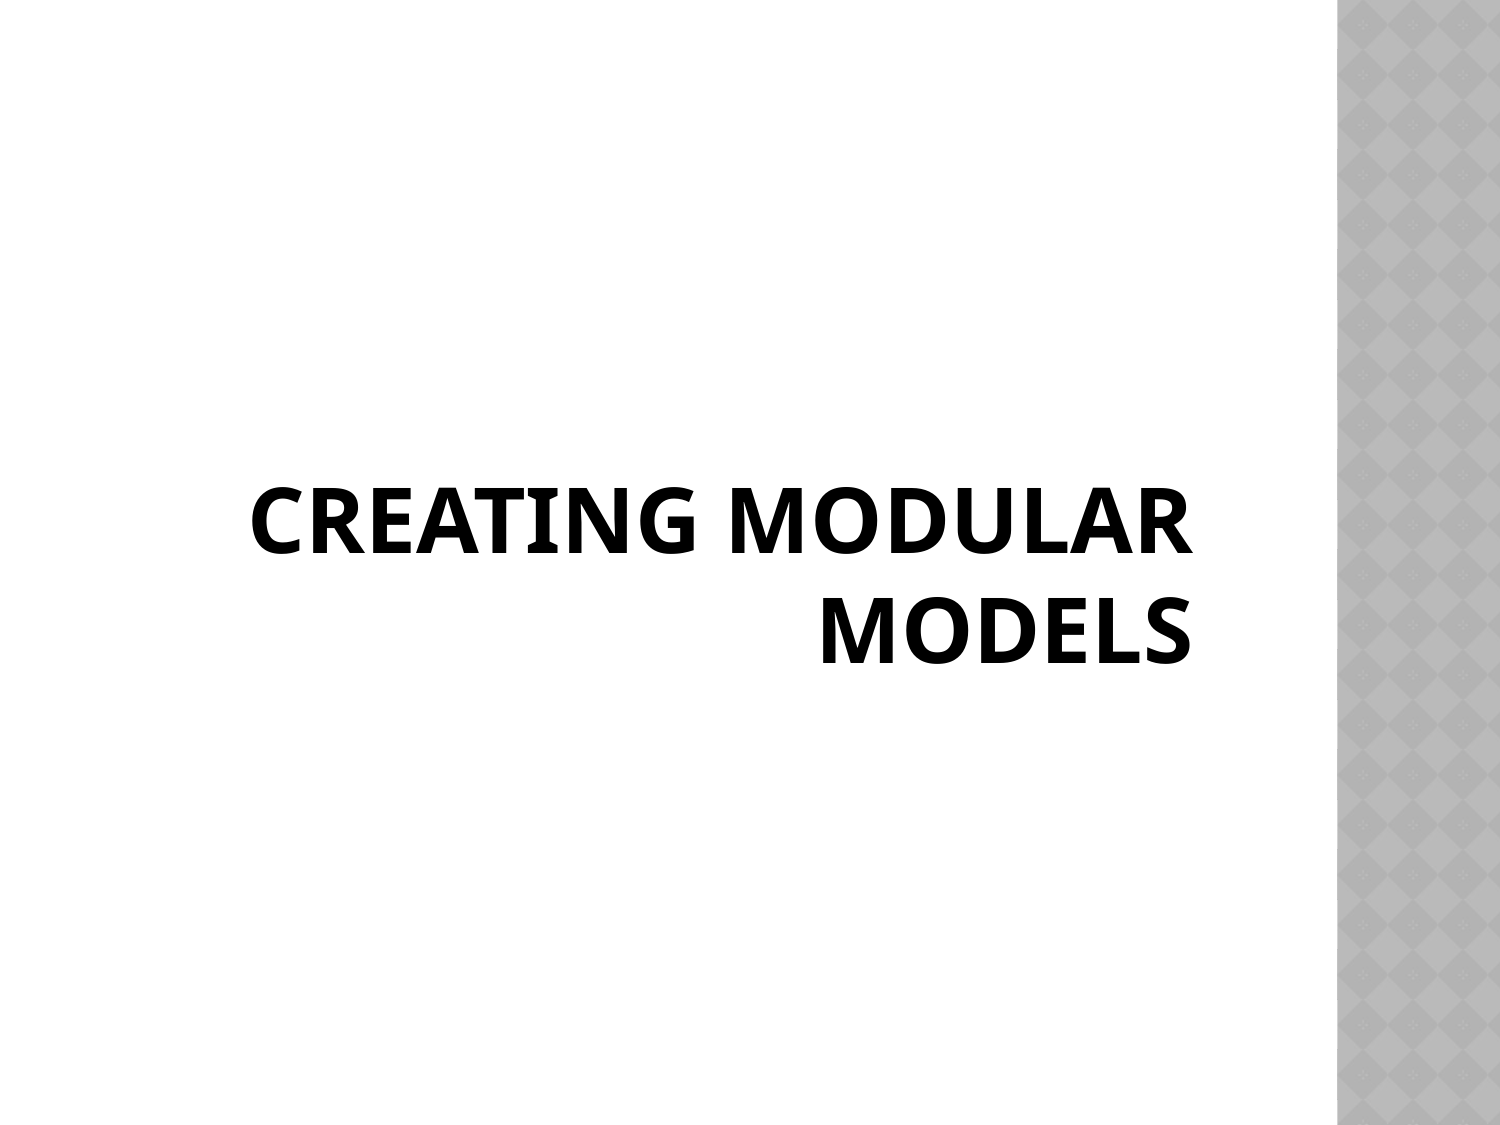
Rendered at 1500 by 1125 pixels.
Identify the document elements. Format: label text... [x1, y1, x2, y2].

title Creating modular models [174, 462, 1202, 687]
